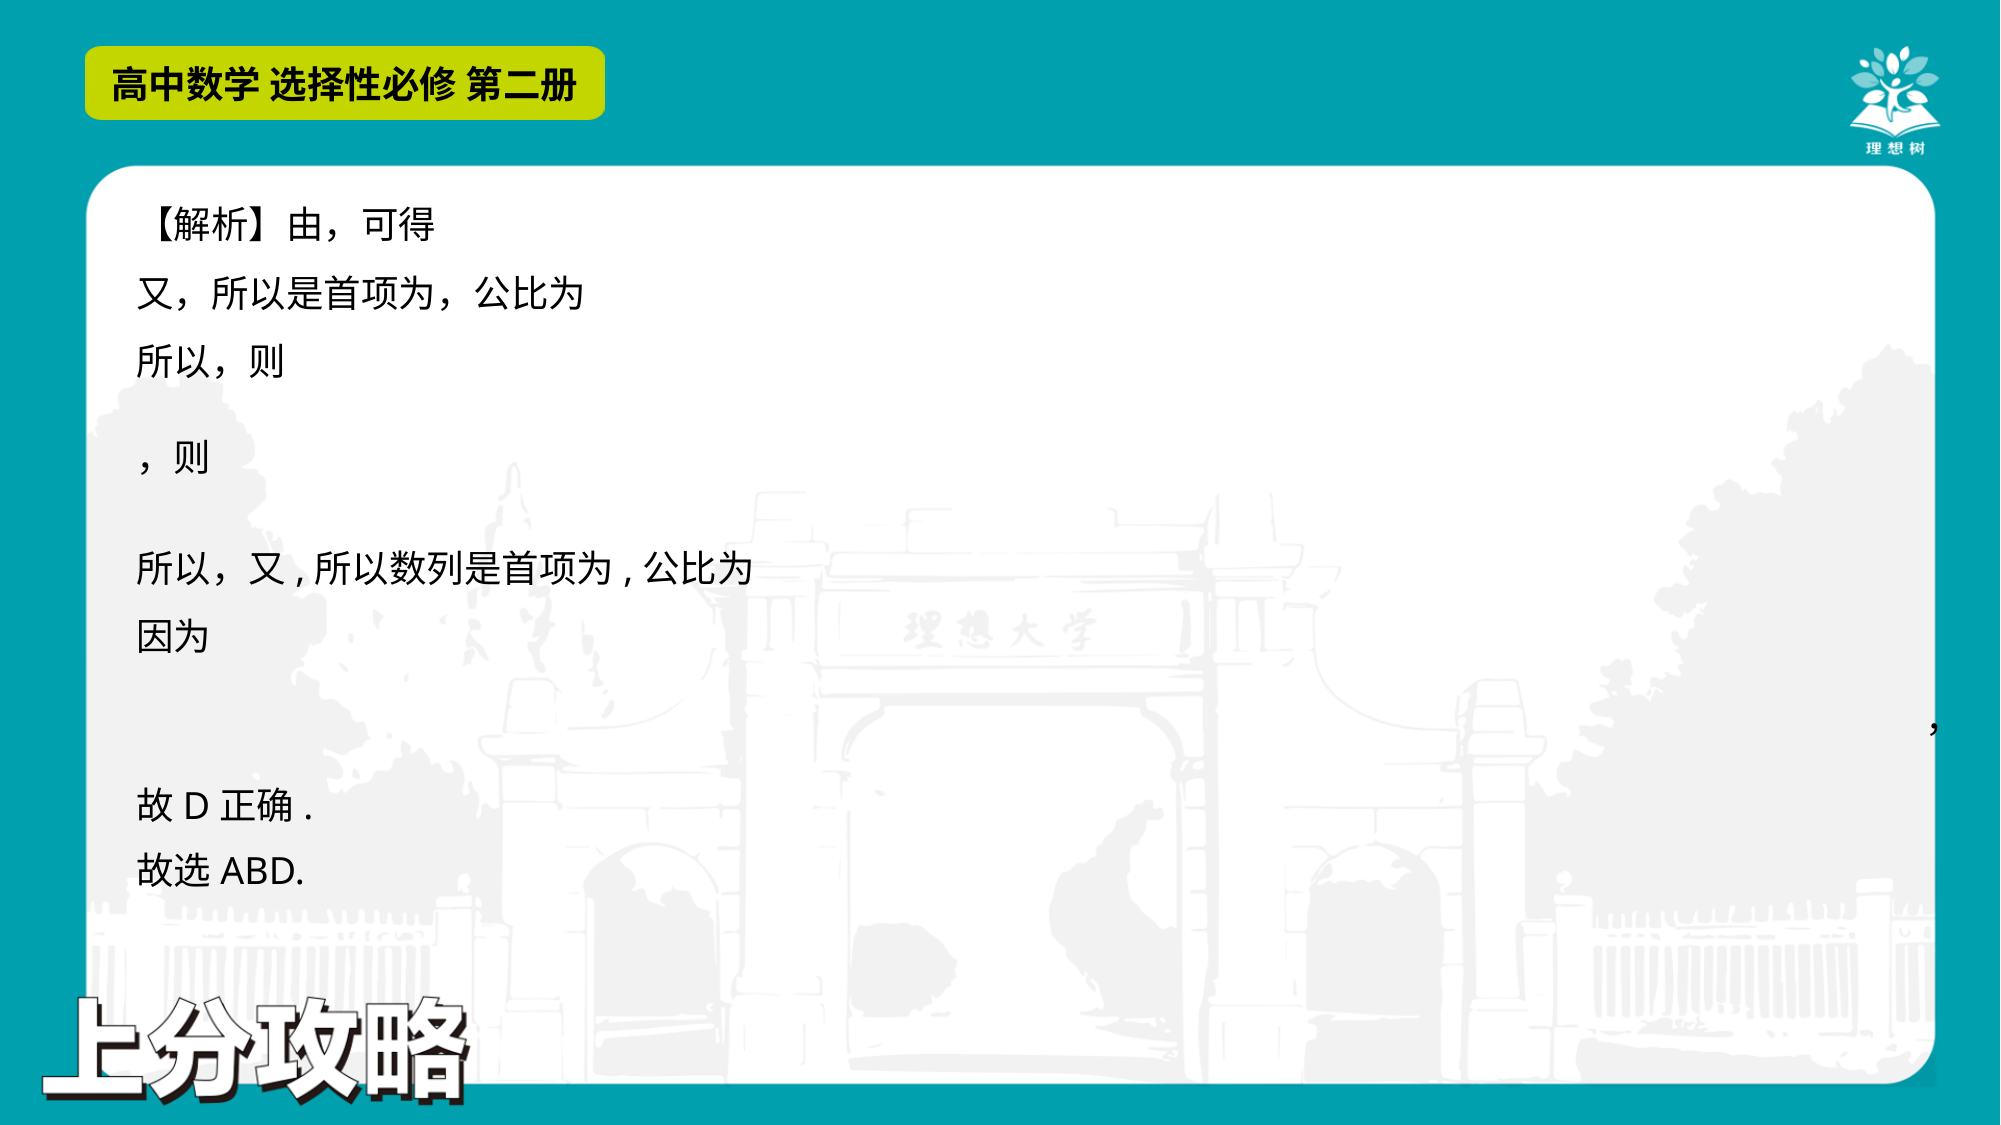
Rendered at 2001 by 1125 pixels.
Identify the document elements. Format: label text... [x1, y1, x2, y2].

picture [0, 0, 2000, 1125]
text_box 故选ABD. [136, 827, 1865, 886]
